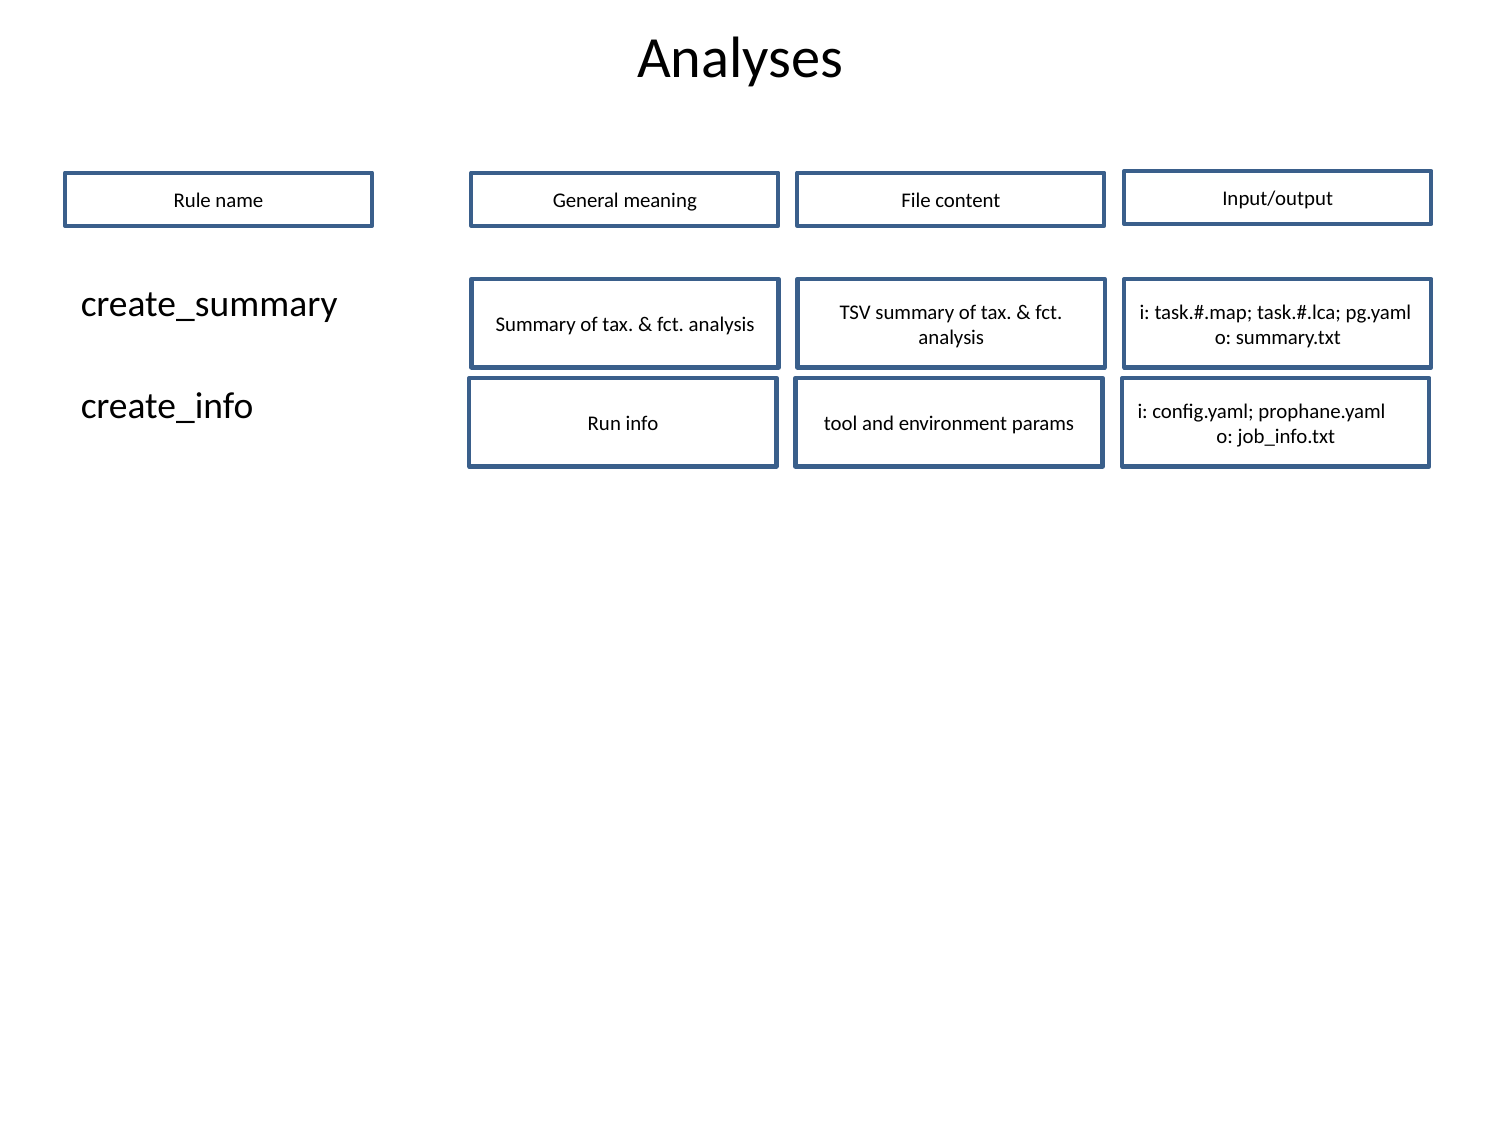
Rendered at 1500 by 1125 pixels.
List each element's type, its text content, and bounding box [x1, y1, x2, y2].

text_box create_summary [66, 271, 353, 331]
text_box Rule name [63, 171, 374, 228]
text_box create_info [66, 373, 269, 434]
text_box i: config.yaml; prophane.yaml o: job_info.txt [1120, 376, 1431, 469]
text_box Run info [467, 376, 779, 469]
text_box File content [795, 171, 1106, 228]
title Analyses [65, 19, 1415, 90]
text_box tool and environment params [793, 376, 1105, 469]
text_box General meaning [469, 171, 780, 228]
text_box i: task.#.map; task.#.lca; pg.yaml o: summary.txt [1122, 277, 1433, 370]
text_box TSV summary of tax. & fct. analysis [795, 277, 1107, 370]
text_box Summary of tax. & fct. analysis [469, 277, 781, 370]
text_box Input/output [1122, 169, 1433, 226]
